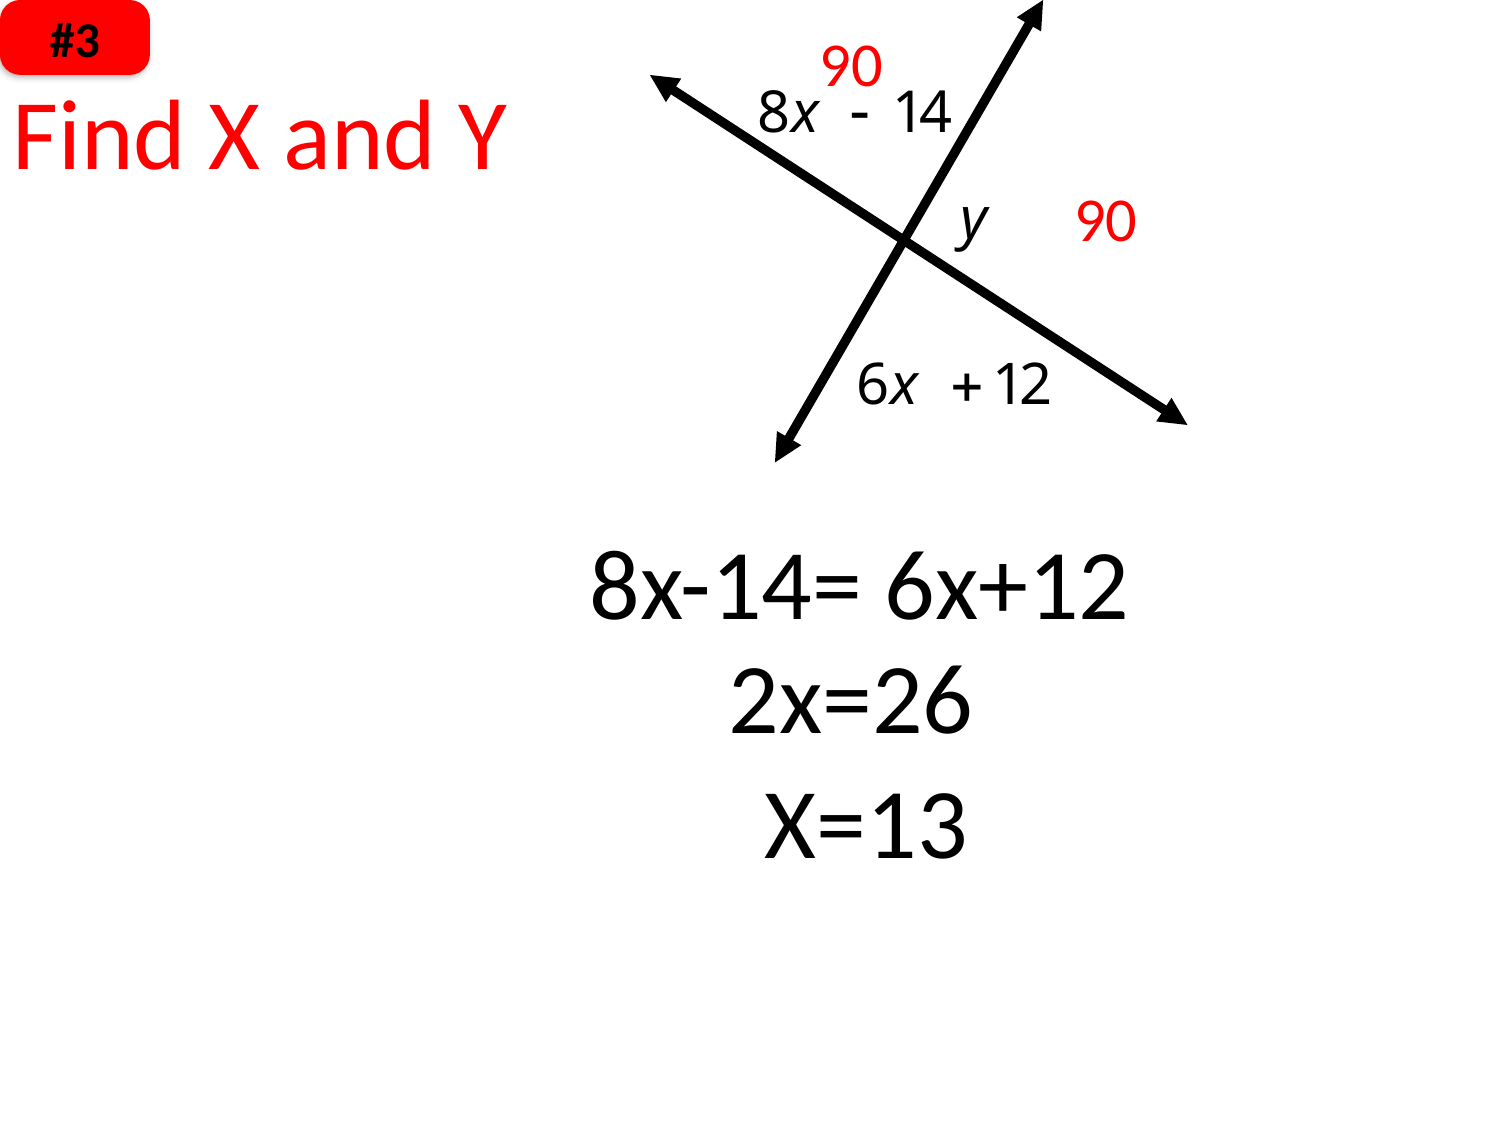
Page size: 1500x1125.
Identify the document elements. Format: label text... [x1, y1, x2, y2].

text_box [774, 157, 953, 463]
text_box 8x-14= 6x+12 [574, 512, 1463, 648]
text_box [968, 0, 1044, 130]
text_box X=13 [749, 751, 1287, 886]
text_box 90 [1029, 171, 1182, 262]
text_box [952, 194, 1011, 268]
text_box [960, 277, 1188, 425]
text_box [849, 351, 1063, 420]
text_box #3 [0, 0, 153, 78]
text_box 90 [794, 17, 909, 73]
text_box Find X and Y [0, 62, 886, 198]
text_box 2x=26 [713, 626, 1250, 761]
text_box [751, 74, 964, 148]
